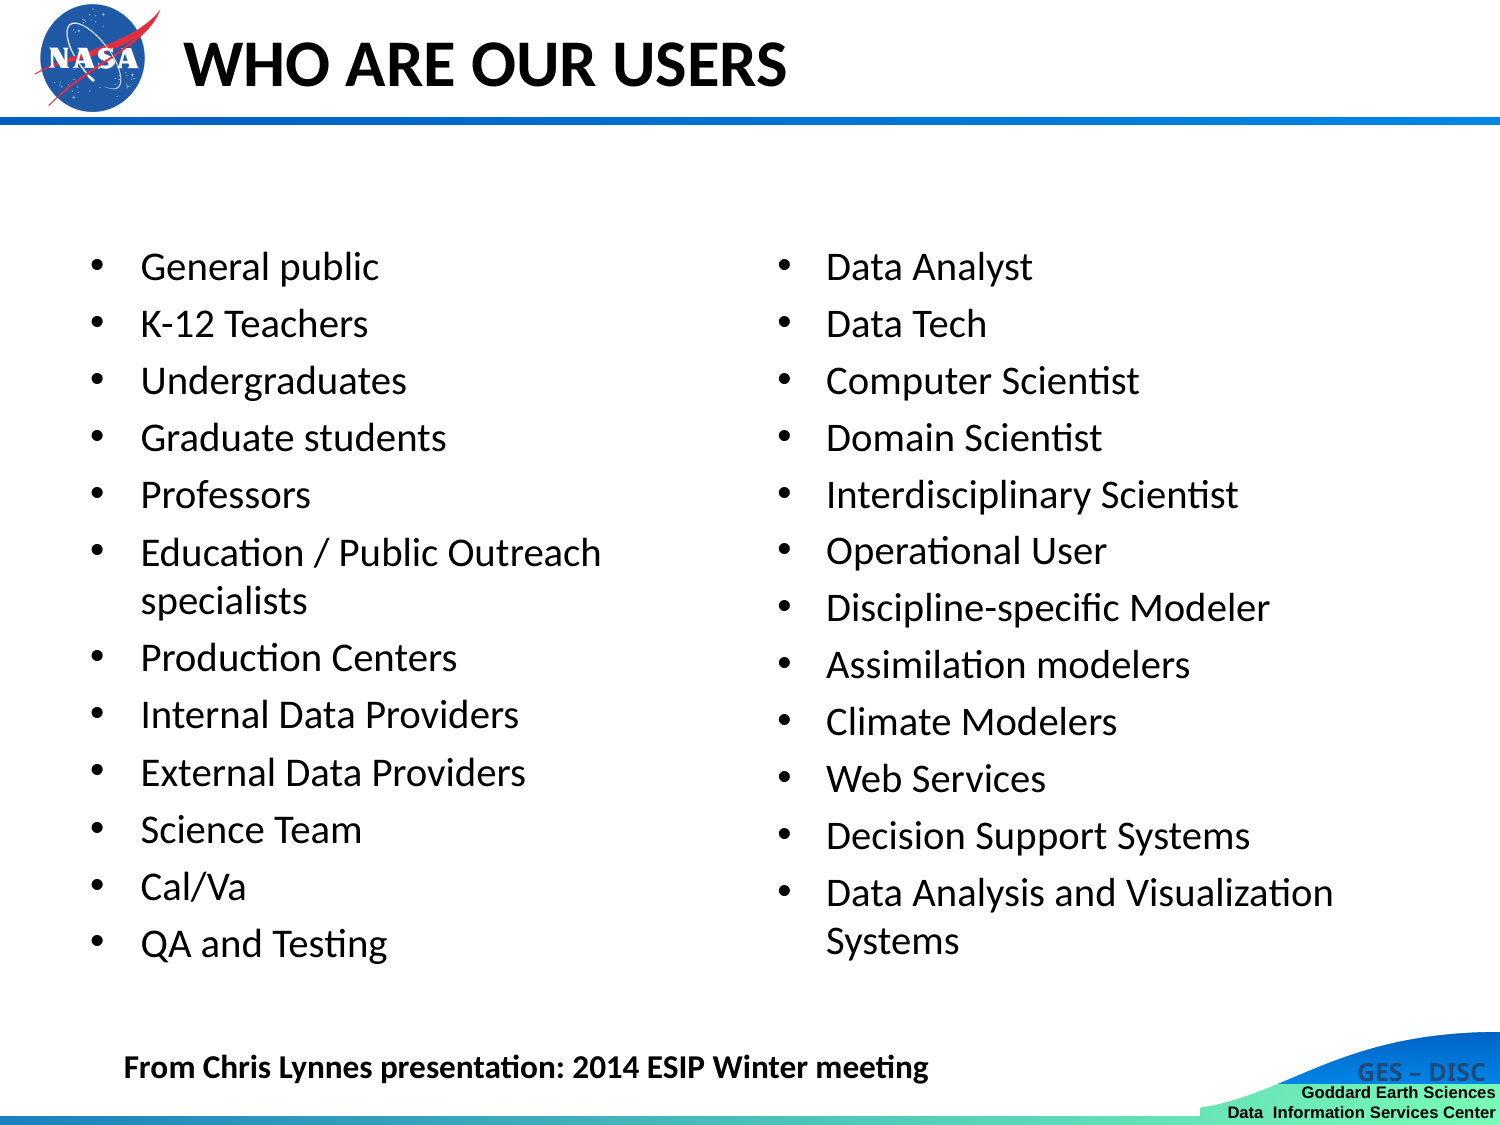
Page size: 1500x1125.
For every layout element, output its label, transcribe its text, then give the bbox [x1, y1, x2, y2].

title Who are our users [168, 12, 1500, 125]
text_box From Chris Lynnes presentation: 2014 ESIP Winter meeting [109, 1037, 945, 1093]
picture [33, 3, 161, 113]
text_box General public K-12 Teachers Undergraduates Graduate students Professors Education / Public Outreach specialists Production Centers Internal Data Providers External Data Providers Science Team Cal/Va QA and Testing [74, 232, 738, 975]
text_box Data Analyst Data Tech Computer Scientist Domain Scientist Interdisciplinary Scientist Operational User Discipline-specific Modeler Assimilation modelers Climate Modelers Web Services Decision Support Systems Data Analysis and Visualization Systems [762, 232, 1425, 975]
